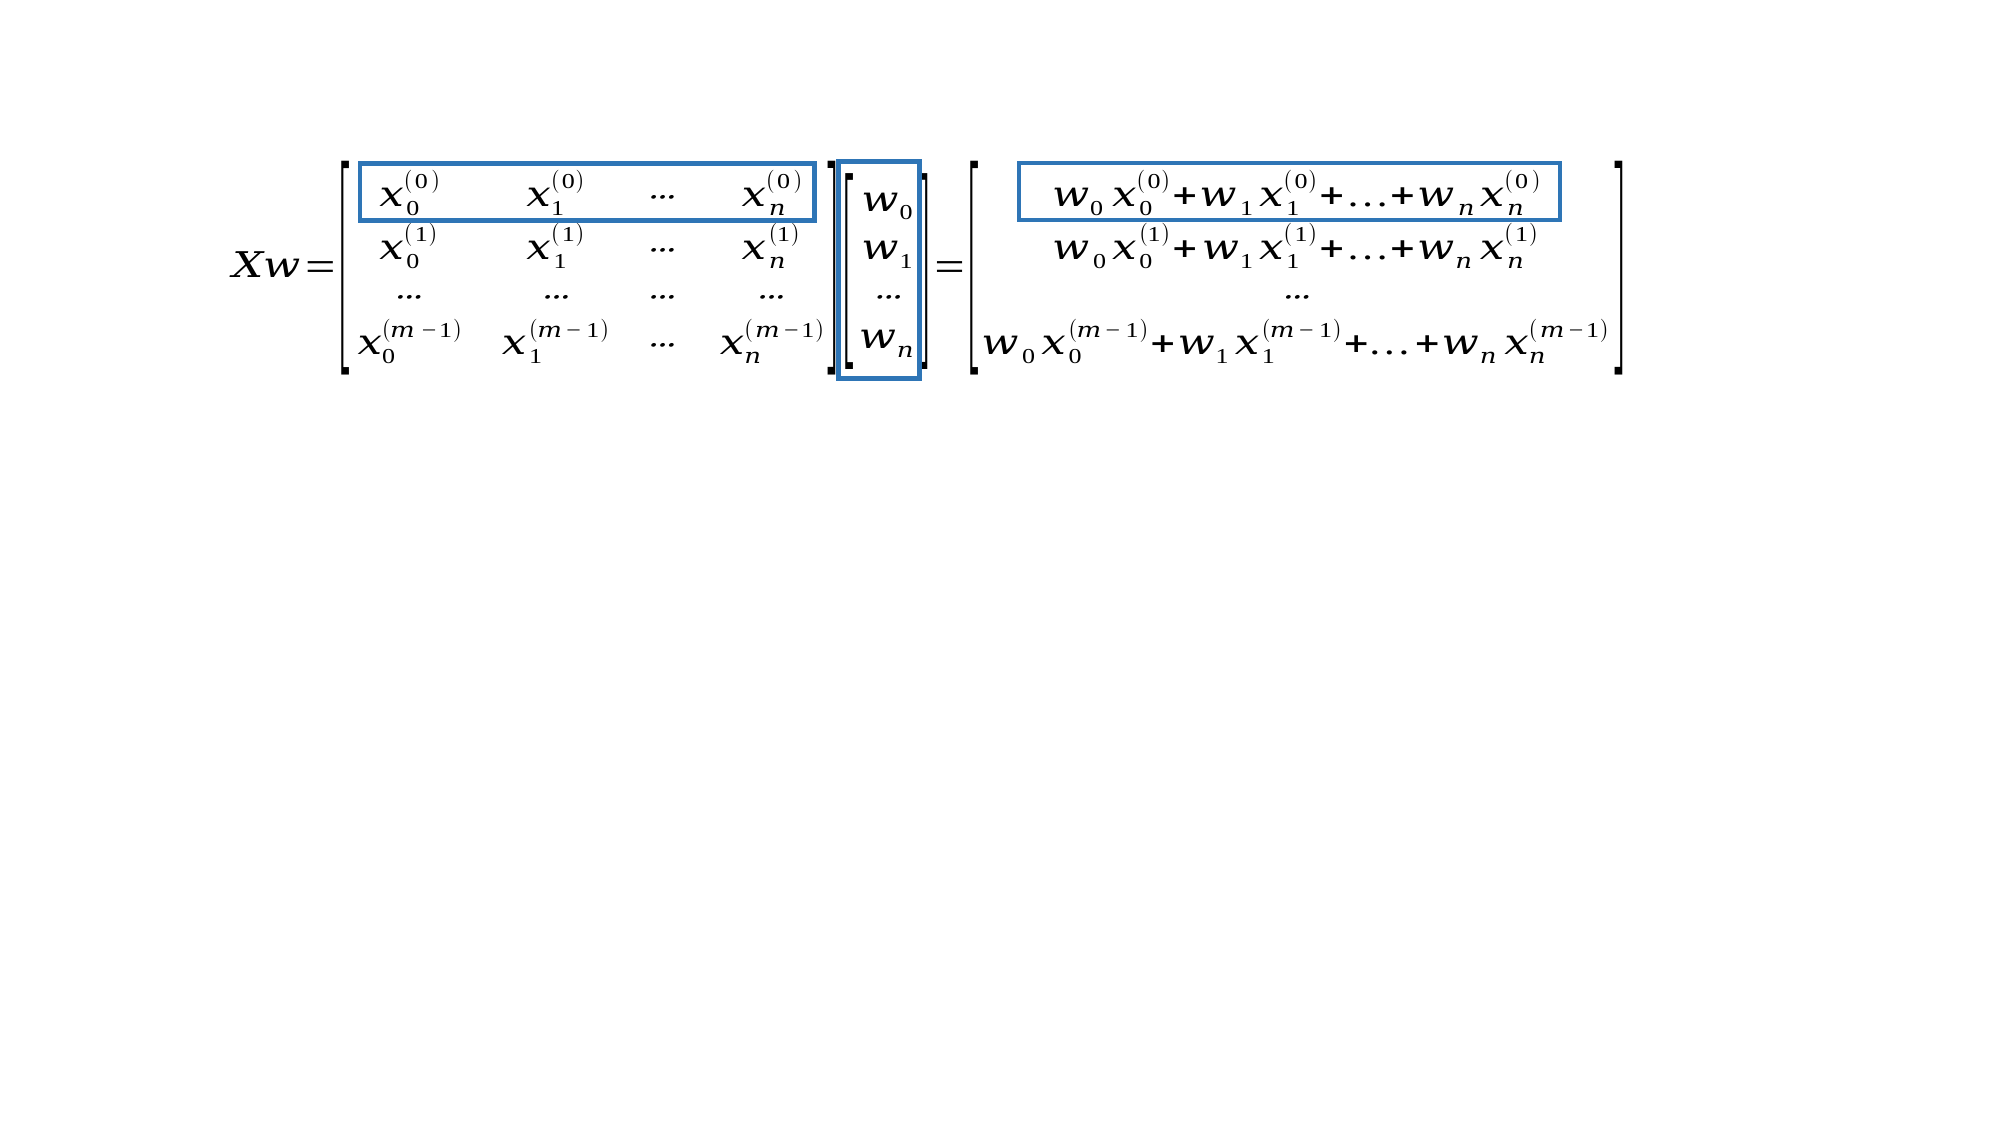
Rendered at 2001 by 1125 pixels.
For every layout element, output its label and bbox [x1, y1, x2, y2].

text_box [838, 160, 920, 379]
text_box [359, 162, 815, 221]
text_box [1018, 162, 1561, 221]
